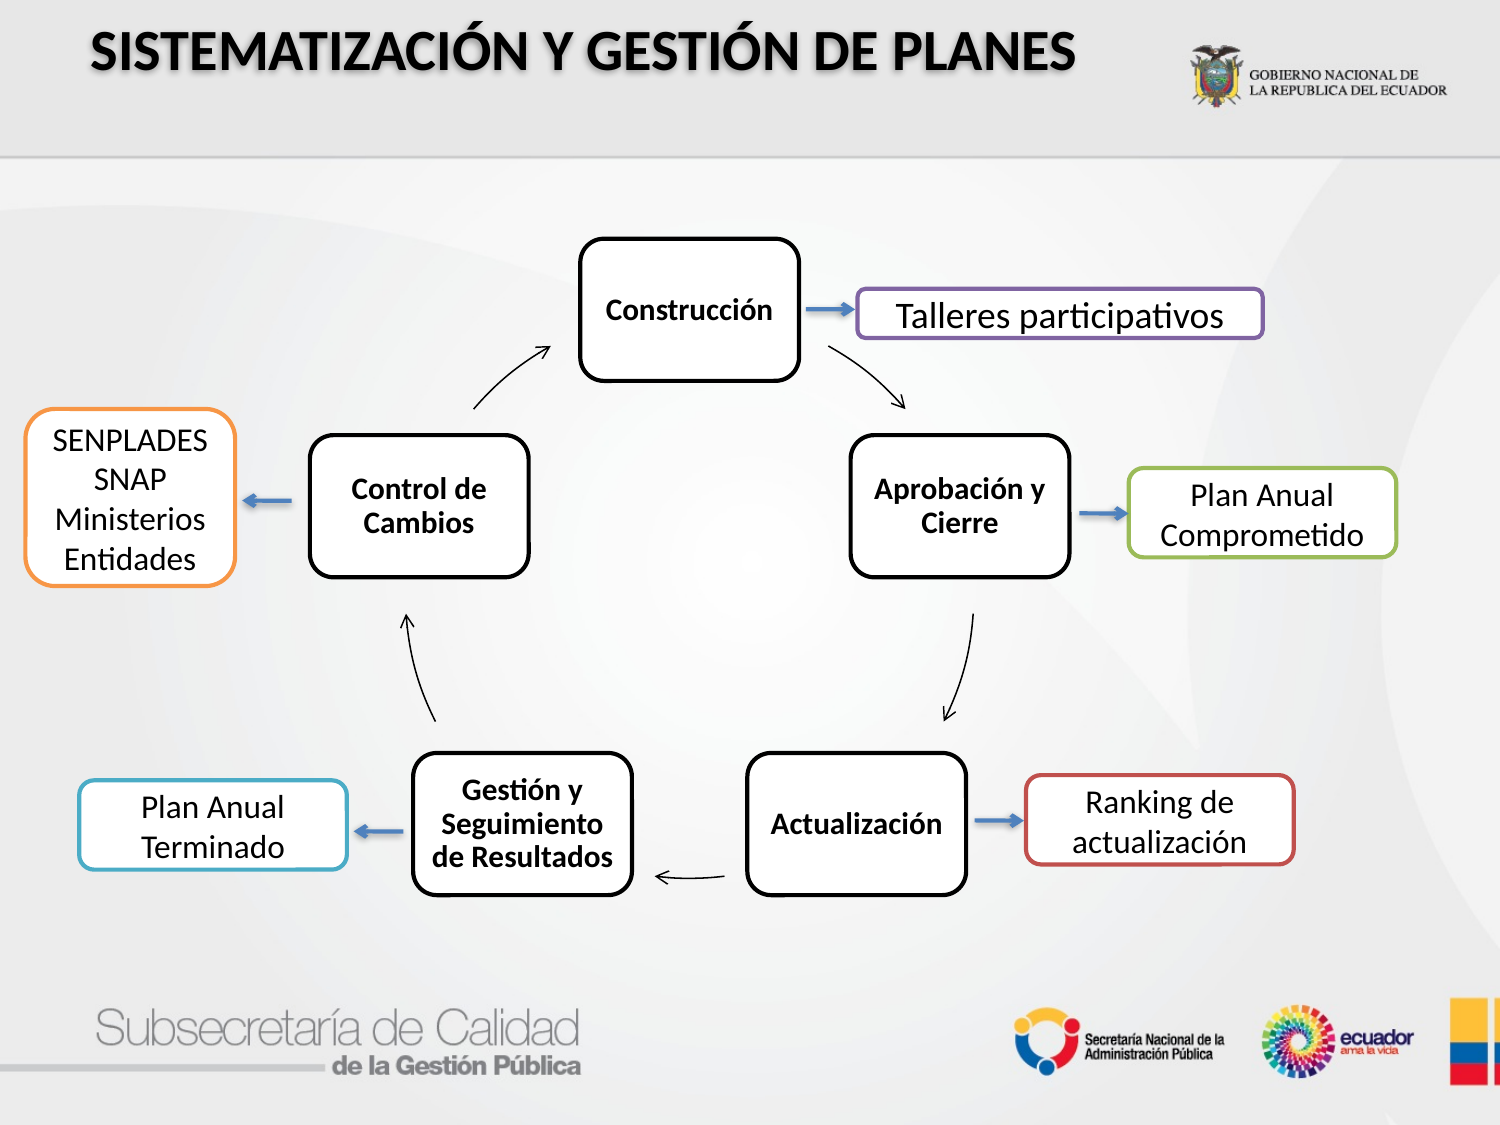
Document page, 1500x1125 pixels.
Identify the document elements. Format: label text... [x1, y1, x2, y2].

text_box SISTEMATIZACIÓN Y GESTIÓN DE PLANES [0, 0, 1169, 115]
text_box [0, 238, 1397, 906]
picture [0, 0, 1500, 1125]
